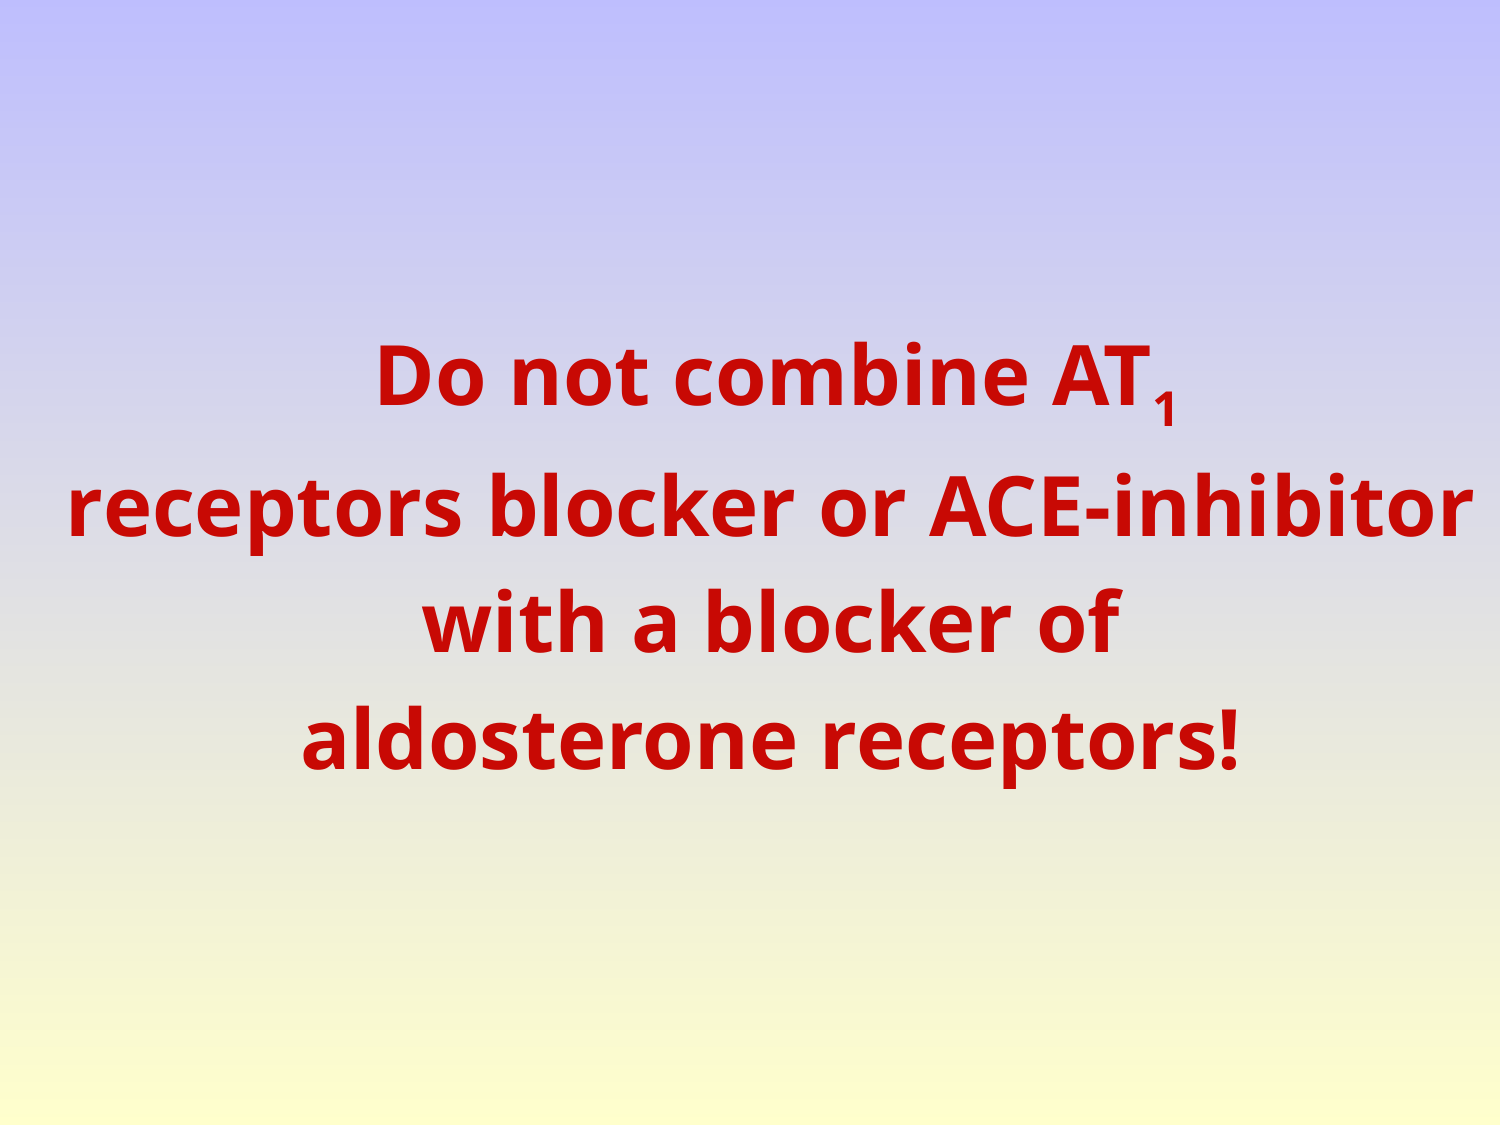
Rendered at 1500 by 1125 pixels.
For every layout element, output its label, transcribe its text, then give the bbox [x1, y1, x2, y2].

text_box Do not combine AT1 receptors blocker or ACE-inhibitor with a blocker of aldosterone receptors! [0, 0, 1500, 1125]
